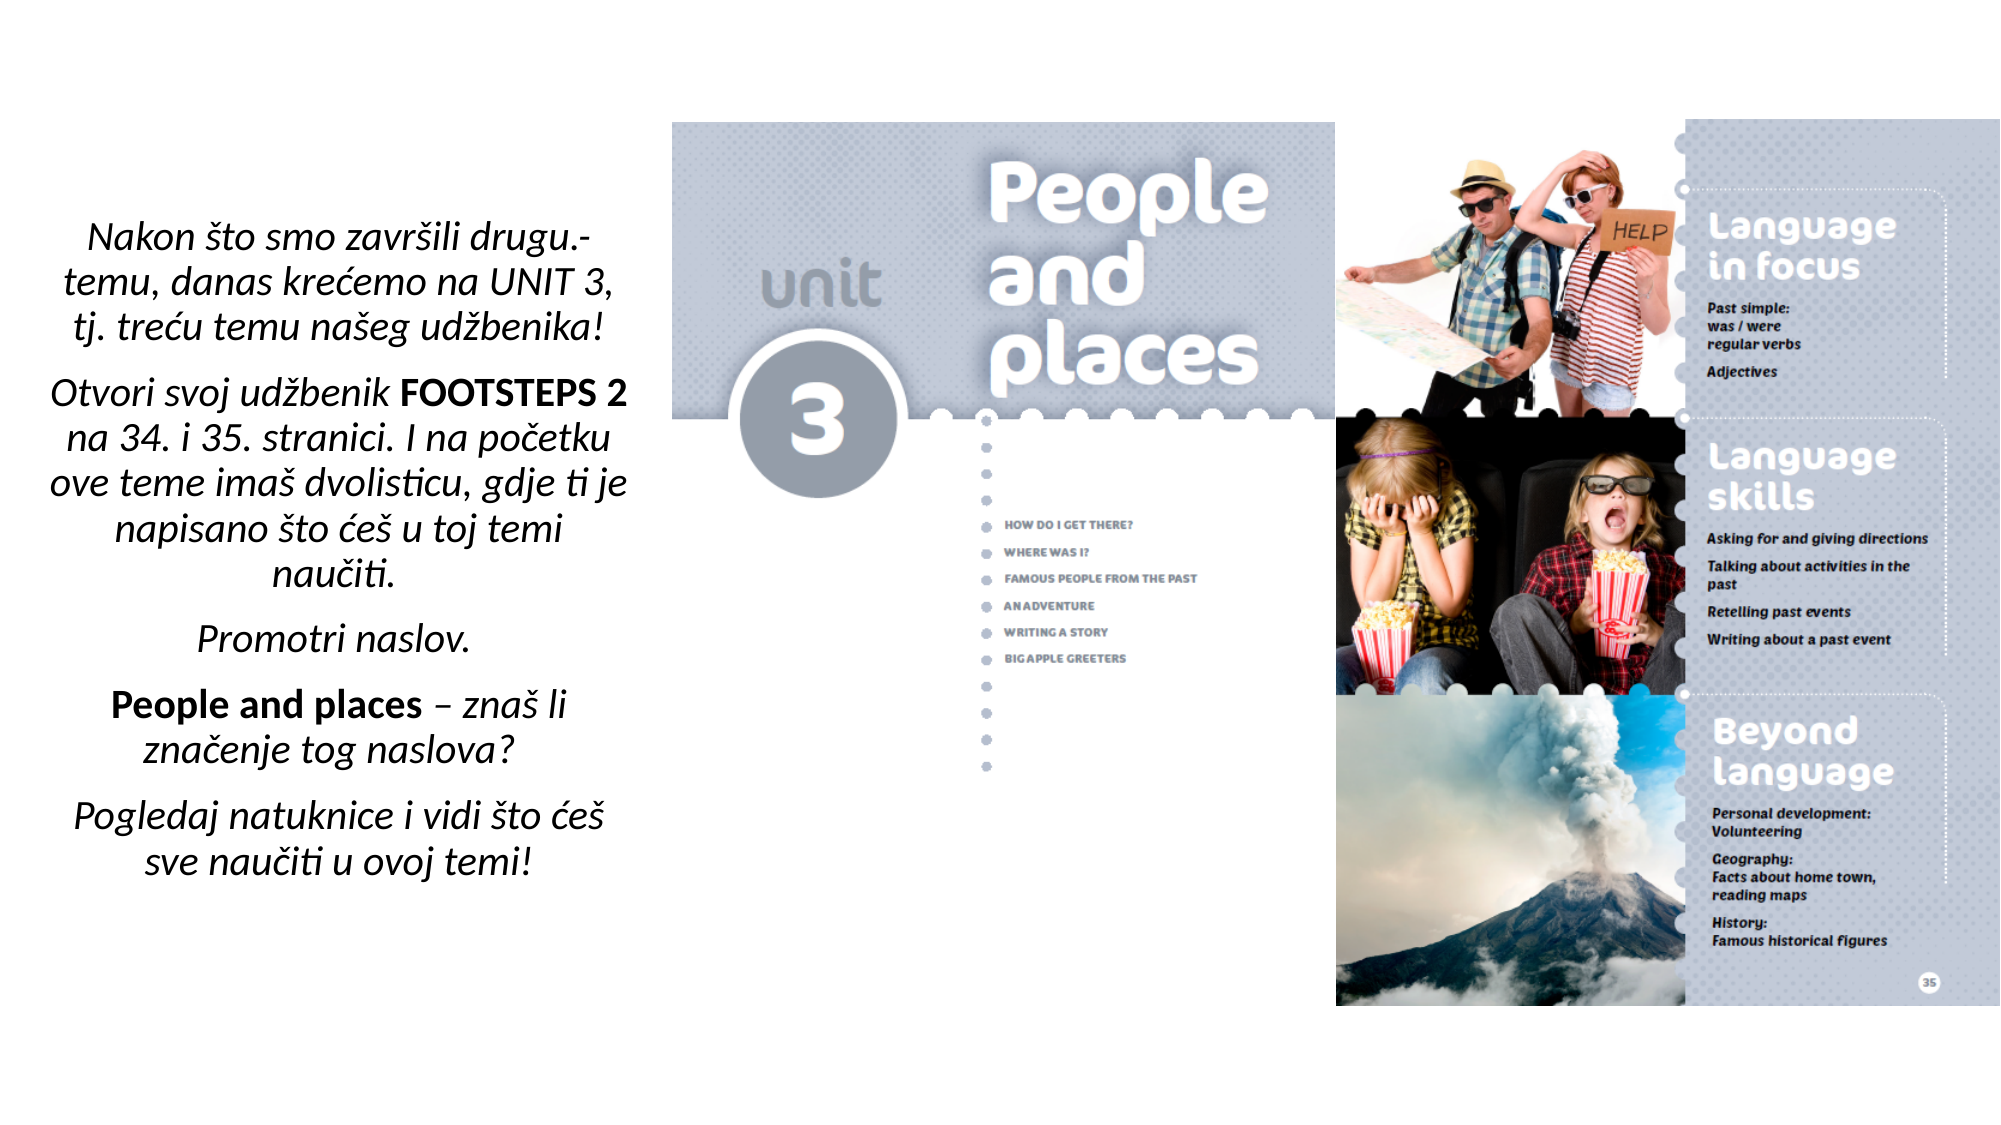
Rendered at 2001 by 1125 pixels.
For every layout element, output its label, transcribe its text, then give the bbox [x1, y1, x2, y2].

picture [672, 122, 1335, 1002]
picture [1336, 119, 2000, 1006]
text_box Nakon što smo završili drugu.- temu, danas krećemo na UNIT 3, tj. treću temu našeg udžbenika! Otvori svoj udžbenik FOOTSTEPS 2 na 34. i 35. stranici. I na početku ove teme imaš dvolisticu, gdje ti je napisano što ćeš u toj temi naučiti. Promotri naslov. People and places – znaš li značenje tog naslova? Pogledaj natuknice i vidi što ćeš sve naučiti u ovoj temi! [33, 207, 645, 918]
